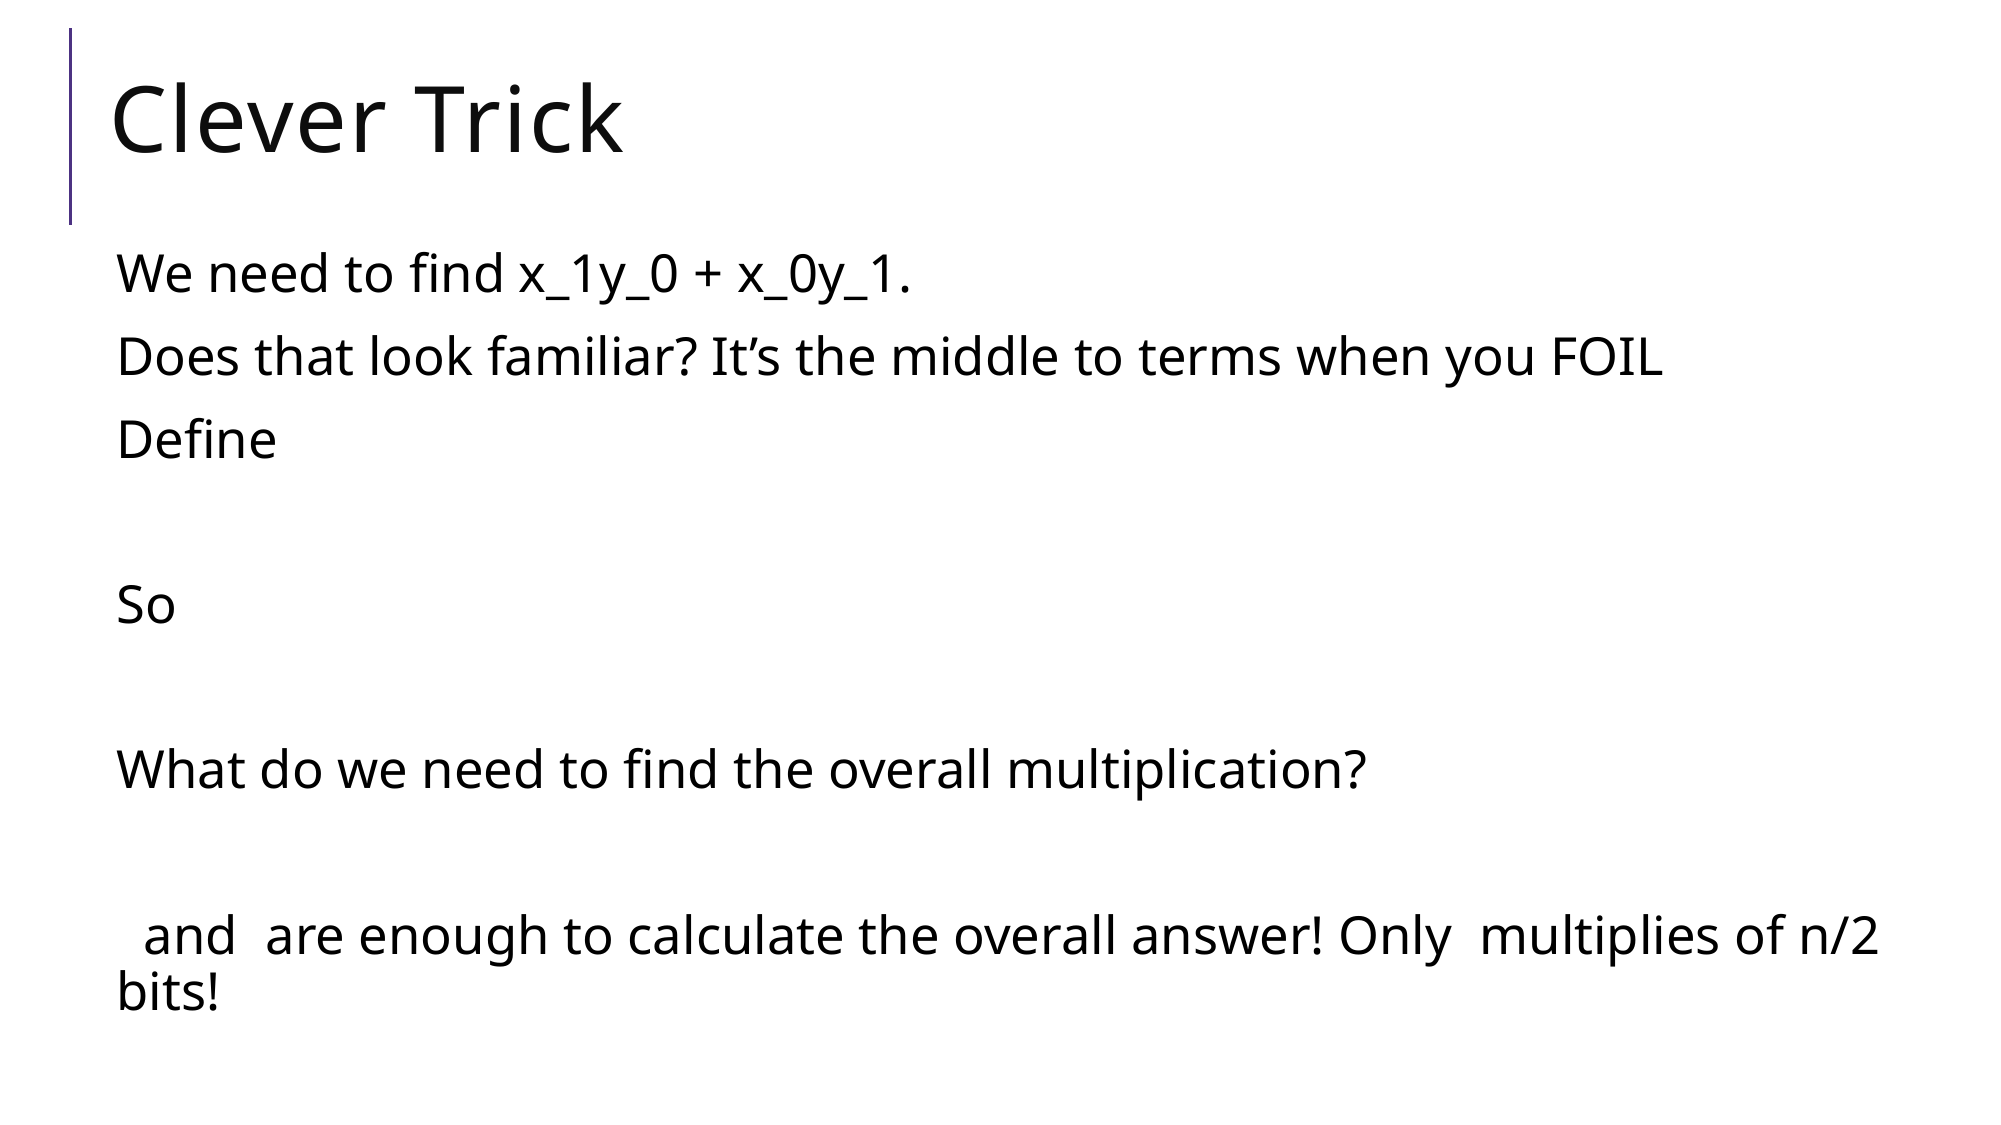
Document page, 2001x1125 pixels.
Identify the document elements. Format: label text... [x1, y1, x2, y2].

title Clever Trick [94, 43, 1930, 210]
